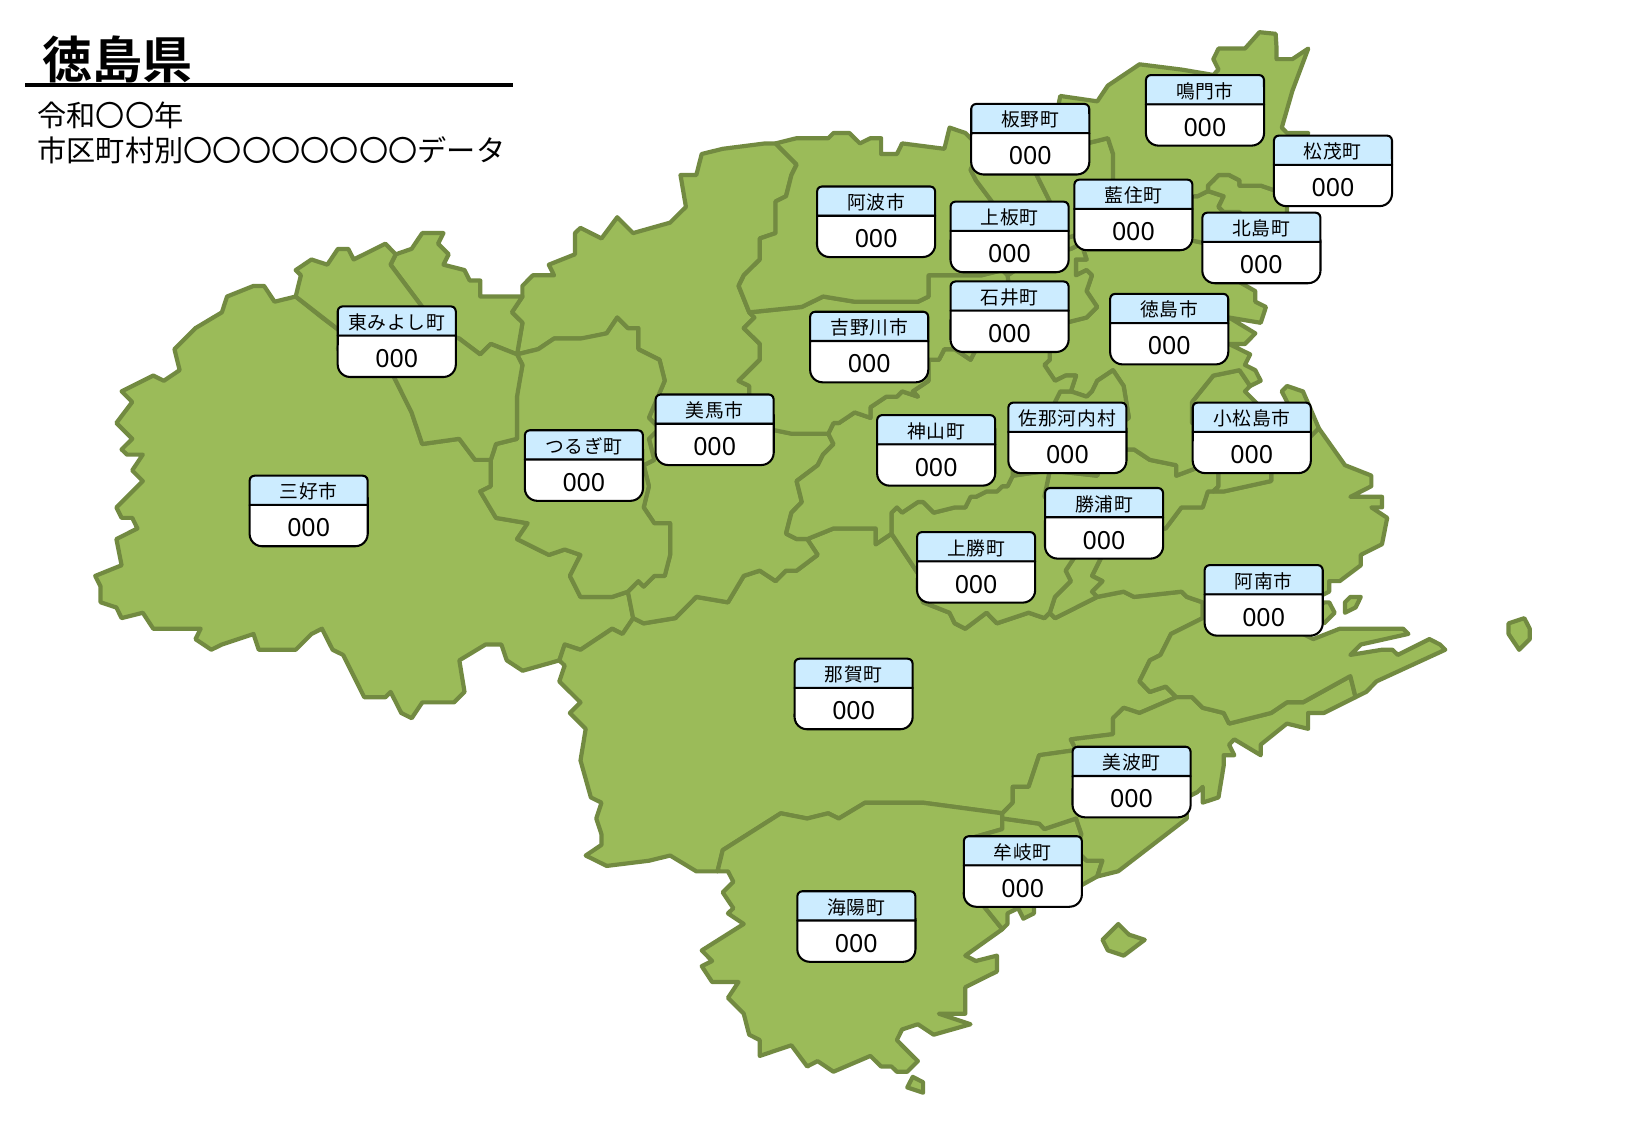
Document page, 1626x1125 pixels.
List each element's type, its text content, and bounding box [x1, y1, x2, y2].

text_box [655, 394, 774, 466]
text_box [1109, 293, 1229, 365]
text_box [950, 201, 1069, 273]
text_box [1008, 402, 1127, 474]
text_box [524, 430, 644, 502]
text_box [249, 475, 368, 547]
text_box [809, 311, 929, 383]
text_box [876, 414, 996, 486]
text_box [970, 103, 1090, 175]
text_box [1192, 402, 1312, 474]
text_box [94, 31, 1530, 1093]
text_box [963, 836, 1083, 908]
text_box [794, 658, 913, 730]
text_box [816, 186, 936, 258]
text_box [950, 281, 1069, 353]
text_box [1044, 487, 1164, 559]
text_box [1074, 179, 1193, 251]
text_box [1072, 746, 1191, 818]
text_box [337, 306, 457, 378]
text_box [916, 531, 1036, 603]
text_box 令和〇〇年 市区町村別〇〇〇〇〇〇〇〇データ [22, 89, 89, 175]
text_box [1202, 212, 1321, 284]
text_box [797, 891, 916, 963]
text_box 徳島県 [27, 20, 208, 83]
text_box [1273, 135, 1393, 207]
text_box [1145, 74, 1265, 146]
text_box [1204, 564, 1323, 636]
